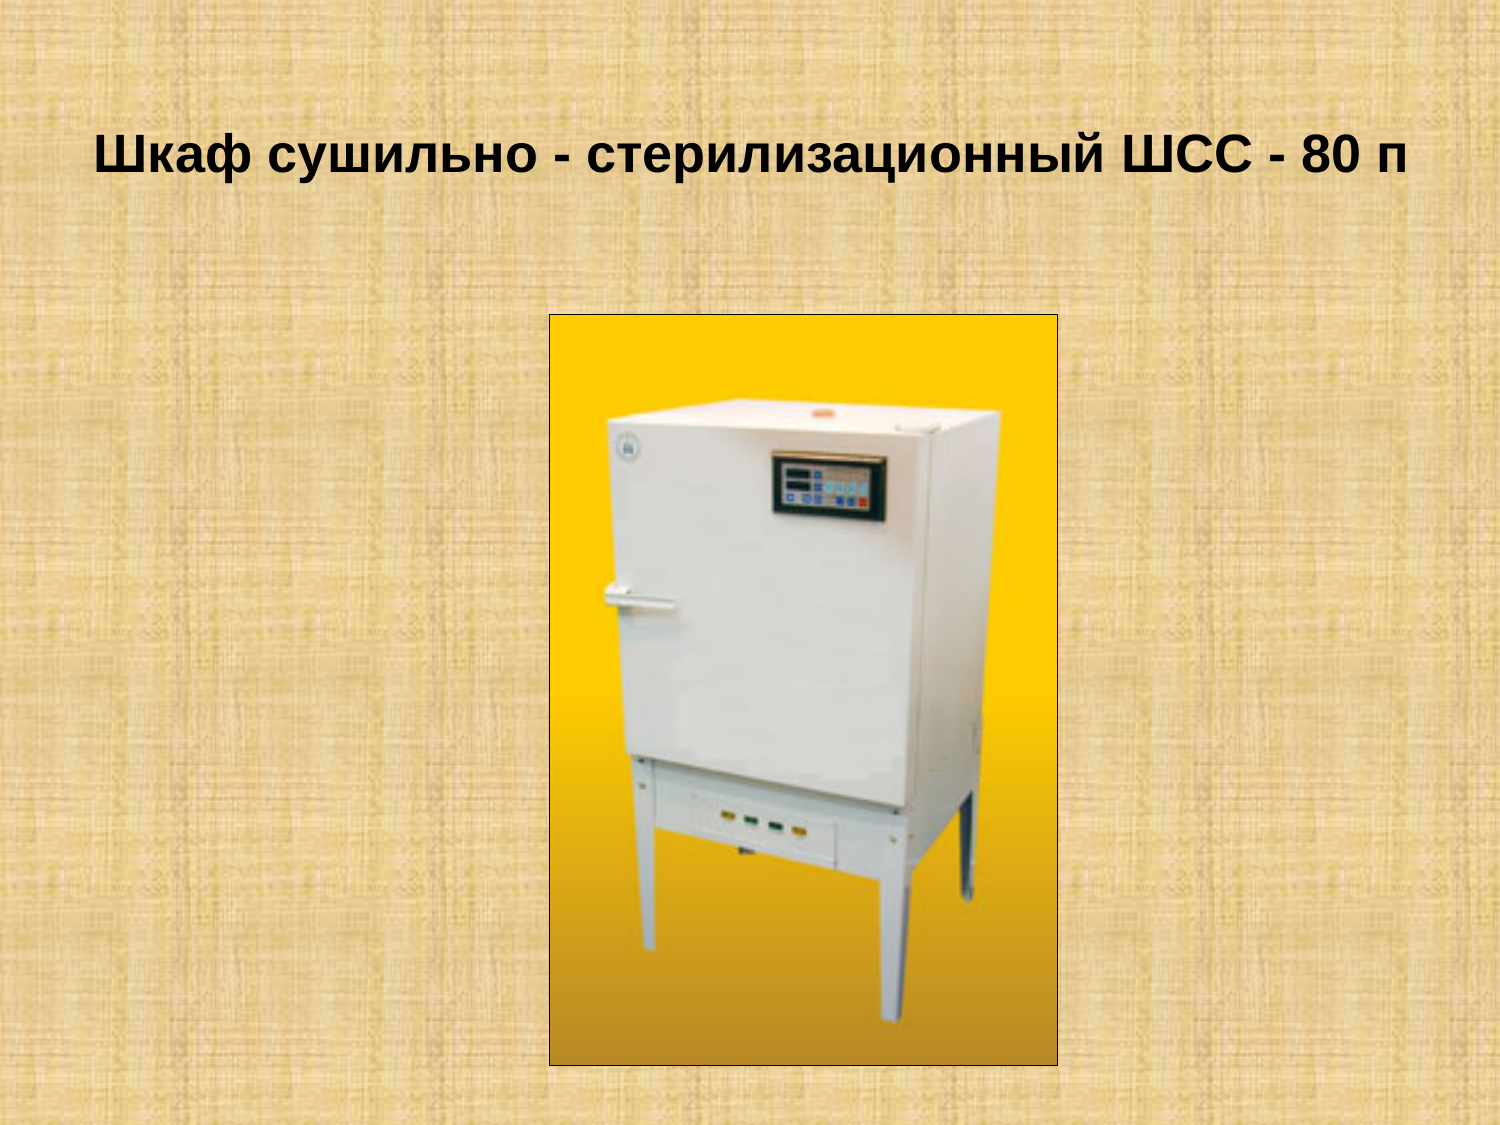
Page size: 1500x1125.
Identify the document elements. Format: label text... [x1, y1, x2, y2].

title Шкаф сушильно - стерилизационный ШСС - 80 п [76, 90, 1427, 278]
picture [0, 0, 1500, 1125]
